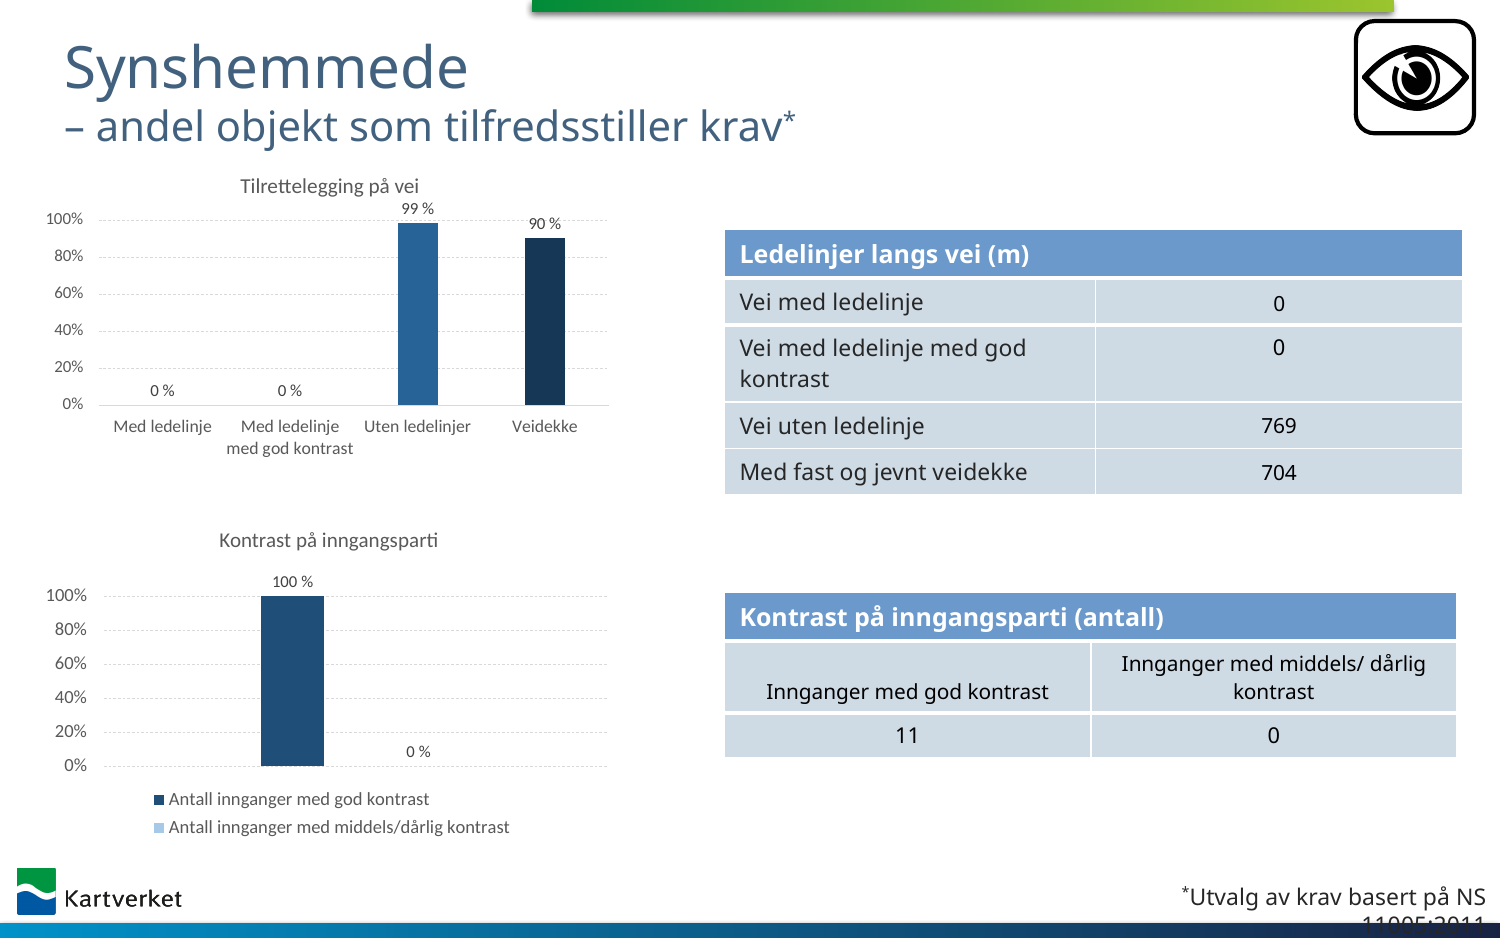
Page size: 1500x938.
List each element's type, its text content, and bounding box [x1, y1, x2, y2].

table_cell 0 [1096, 280, 1462, 323]
table_header Ledelinjer langs vei (m) [725, 230, 1462, 276]
text_box Synshemmede – andel objekt som tilfredsstiller krav* [49, 24, 1431, 158]
picture [41, 520, 617, 846]
table_cell 0 [1092, 715, 1456, 757]
table_cell 769 [1096, 403, 1462, 448]
table_cell 704 [1096, 449, 1462, 494]
text_box *Utvalg av krav basert på NS 11005:2011 [1068, 873, 1500, 938]
table_cell Innganger med middels/ dårlig kontrast [1092, 643, 1456, 711]
picture [41, 166, 619, 492]
table_cell Vei med ledelinje med god kontrast [725, 327, 1095, 401]
table_cell Vei med ledelinje [725, 280, 1095, 323]
table_cell 11 [725, 715, 1090, 757]
table_header Kontrast på inngangsparti (antall) [725, 593, 1456, 639]
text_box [1355, 20, 1475, 134]
table_cell Vei uten ledelinje [725, 403, 1095, 448]
table_cell Innganger med god kontrast [725, 643, 1090, 711]
table_cell 0 [1096, 327, 1462, 401]
table_cell Med fast og jevnt veidekke [725, 449, 1095, 494]
